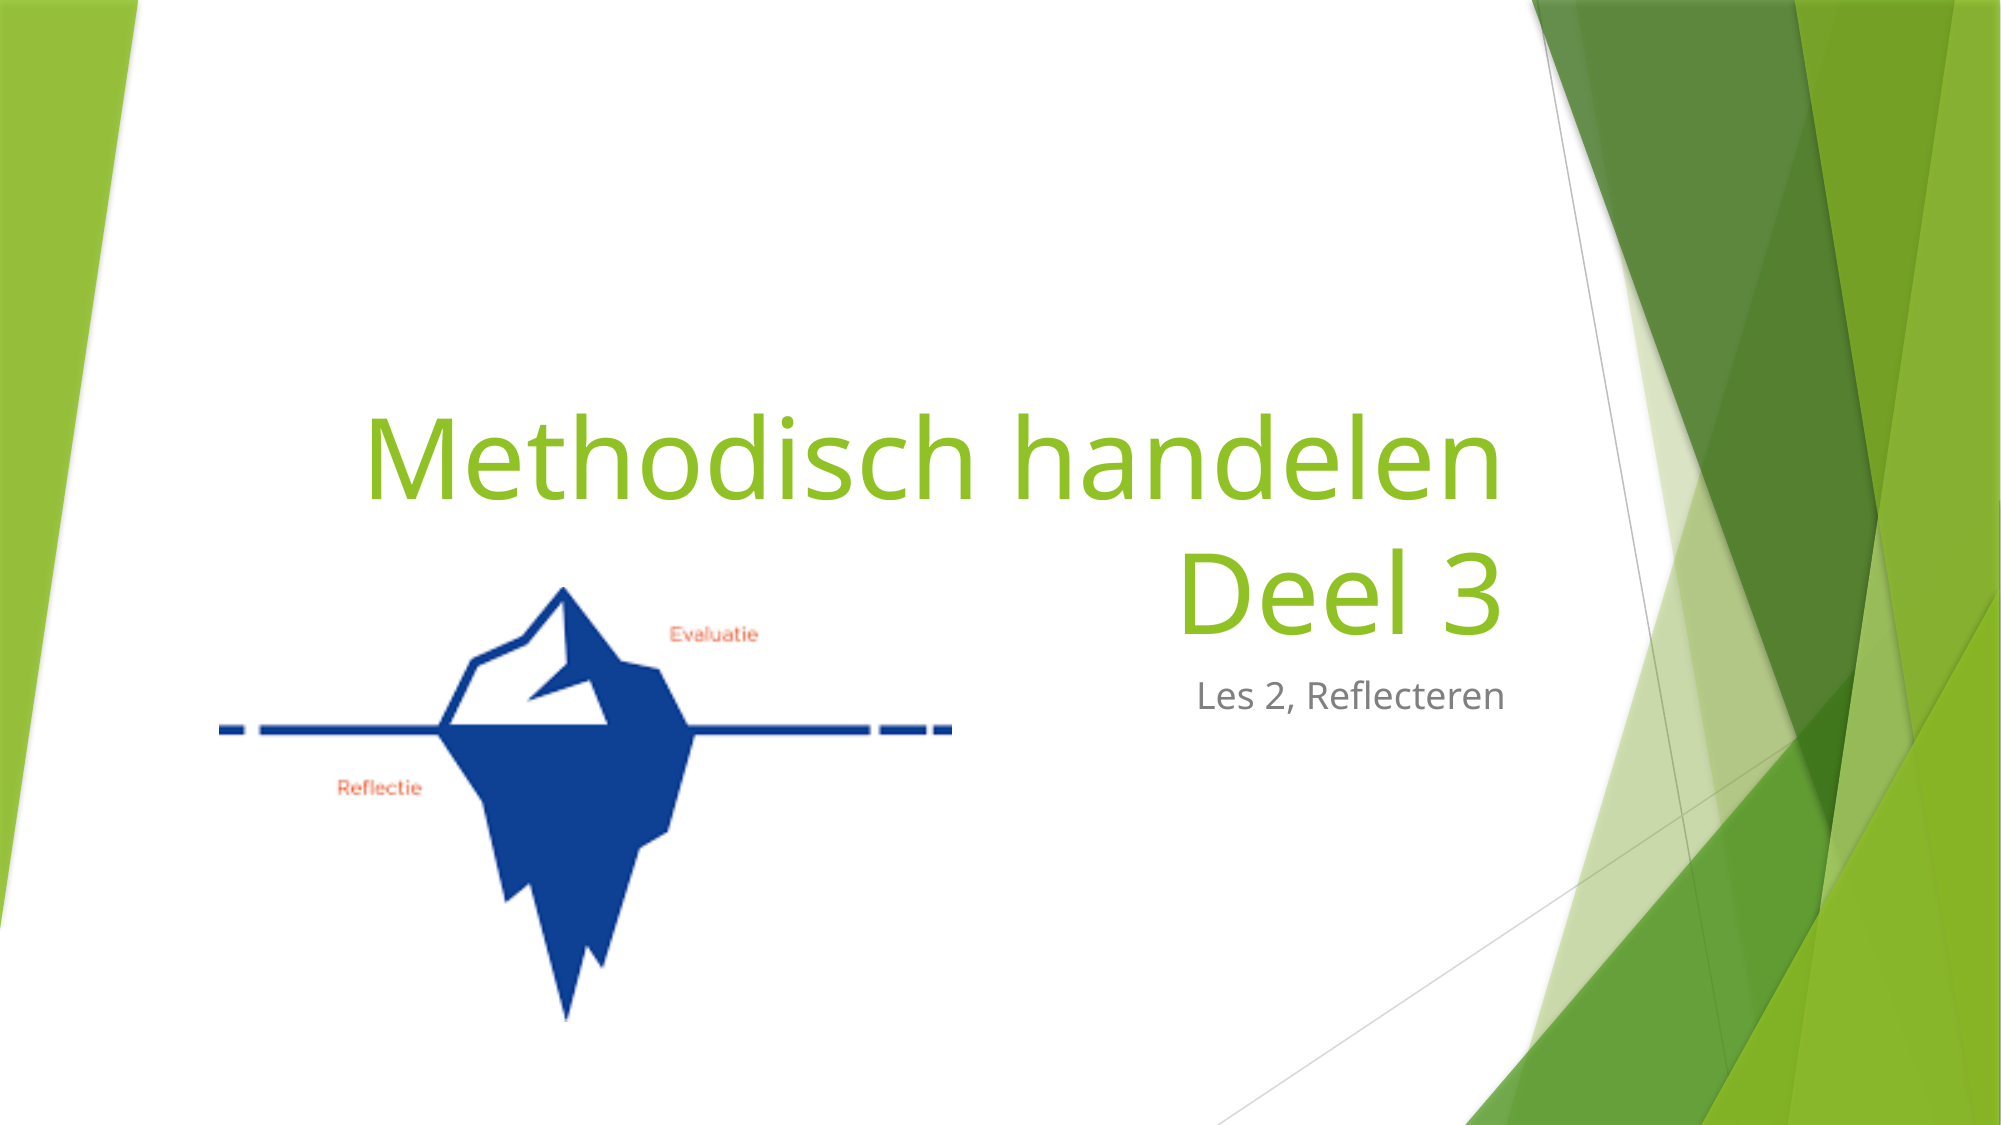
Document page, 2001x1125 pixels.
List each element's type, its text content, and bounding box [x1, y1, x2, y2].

picture [218, 586, 952, 1022]
title Methodisch handelen Deel 3 [247, 394, 1522, 664]
subtitle Les 2, Reflecteren [955, 664, 1522, 845]
